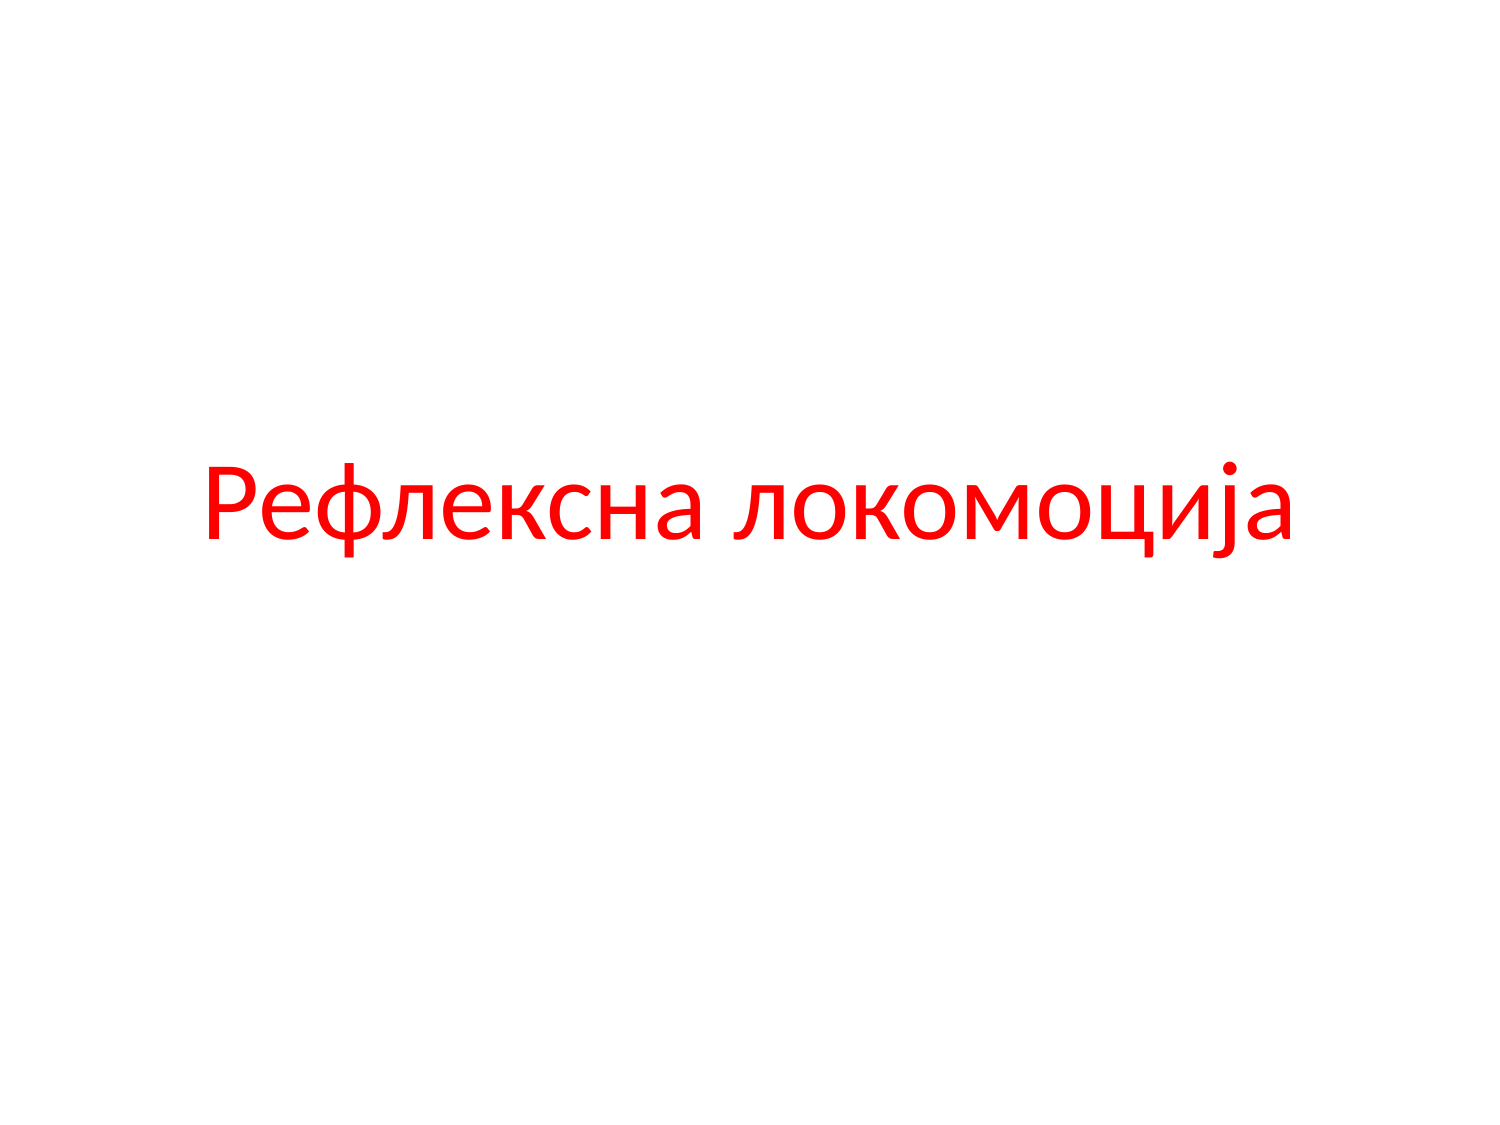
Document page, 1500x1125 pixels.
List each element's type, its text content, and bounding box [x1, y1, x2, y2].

list Рефлексна локомоција [75, 262, 1425, 1005]
